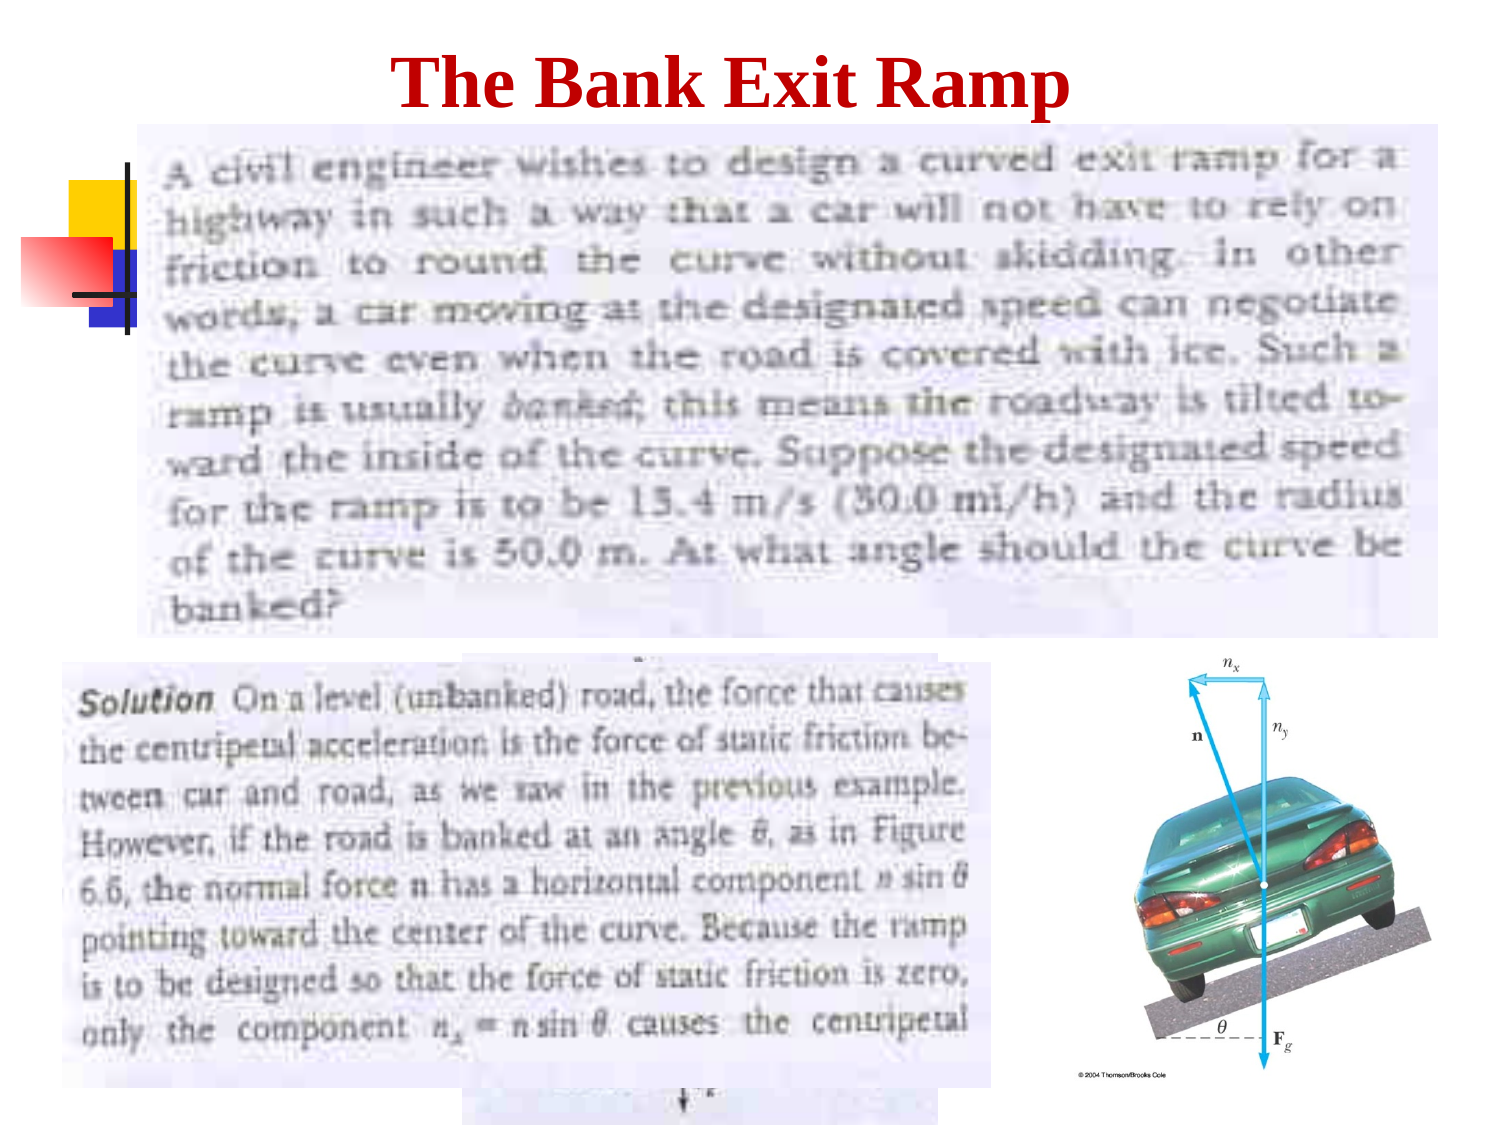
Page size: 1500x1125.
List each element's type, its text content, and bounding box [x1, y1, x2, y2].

picture [1074, 649, 1432, 1082]
picture [62, 653, 991, 1125]
picture [137, 124, 1438, 638]
text_box The Bank Exit Ramp [225, 24, 1238, 123]
